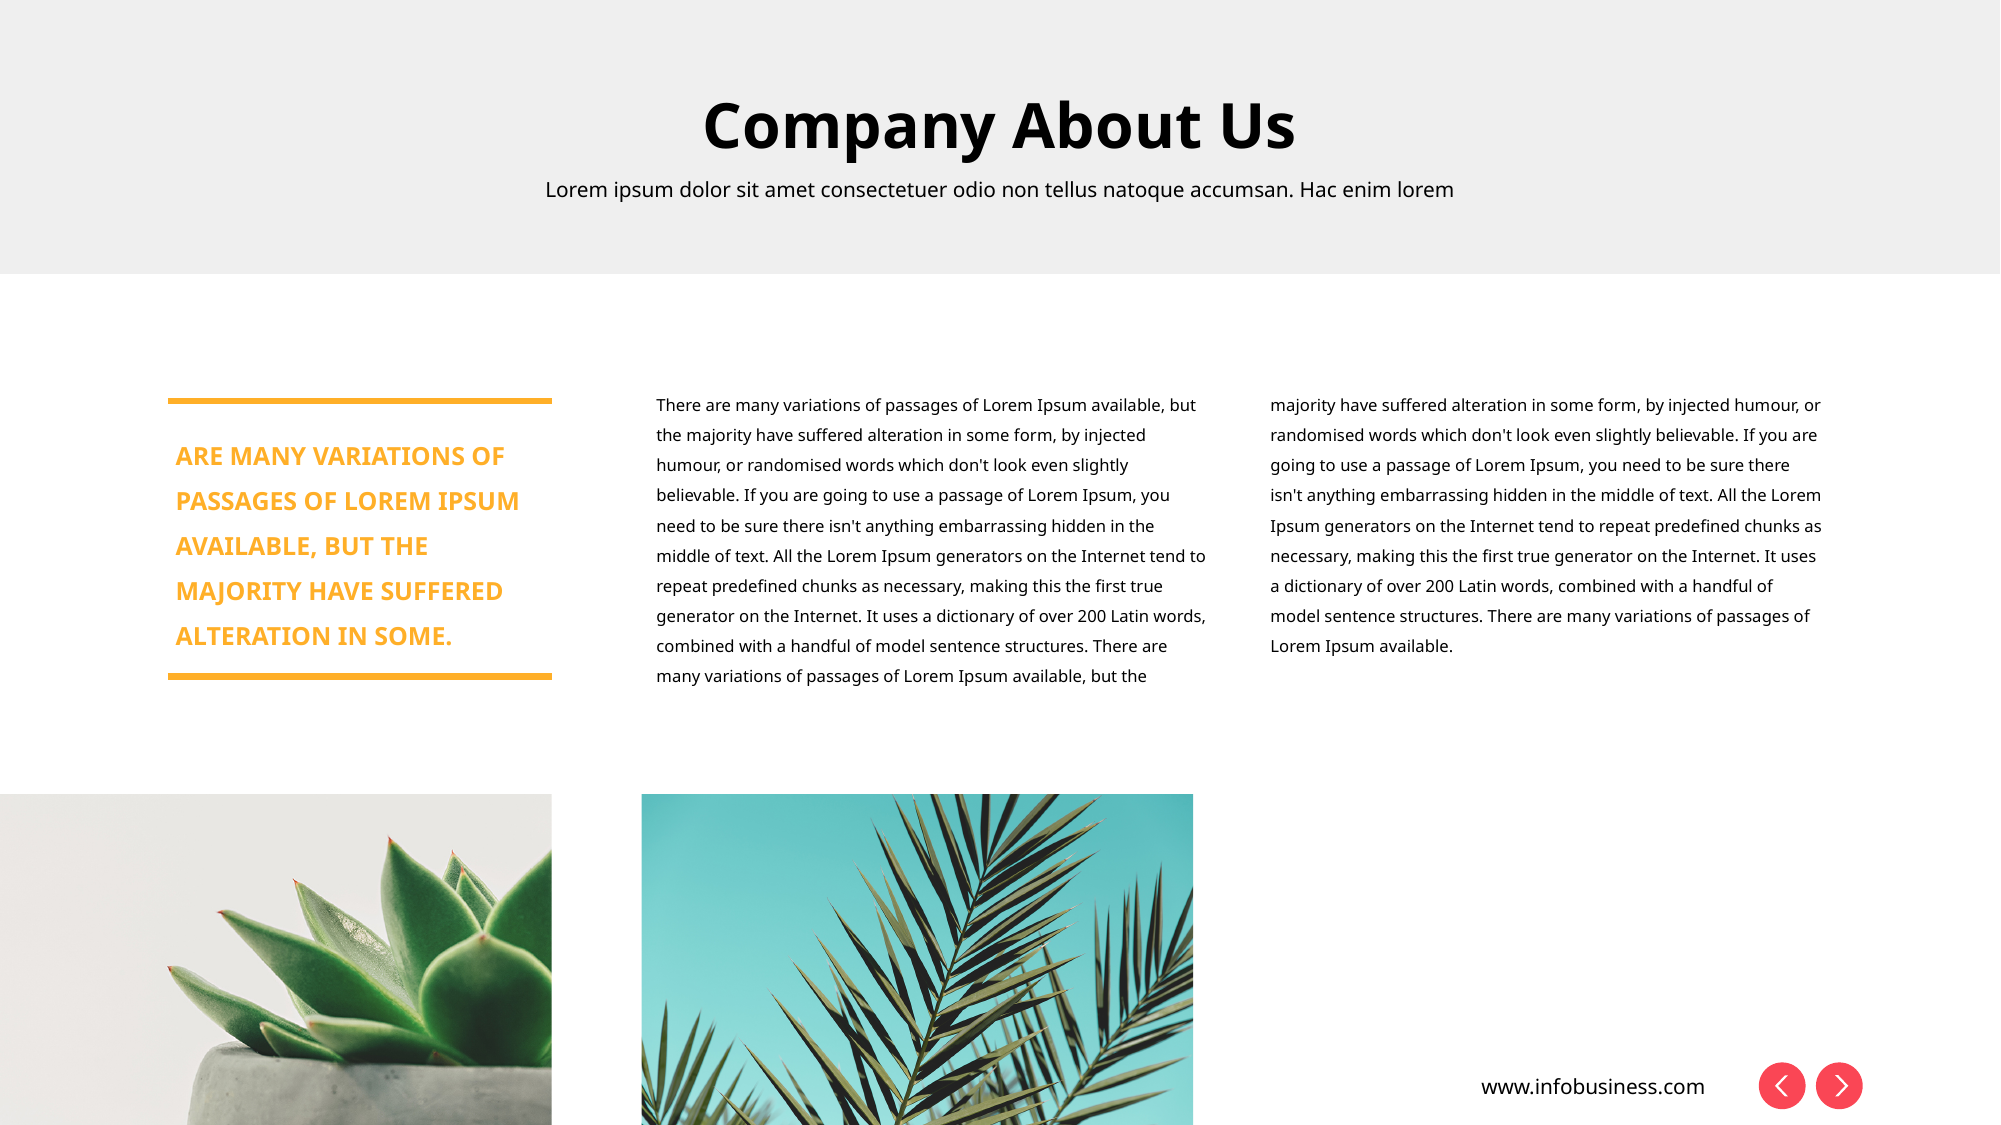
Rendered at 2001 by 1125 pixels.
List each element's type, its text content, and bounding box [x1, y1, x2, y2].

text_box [160, 372, 1840, 699]
footer www.infobusiness.com [1437, 1055, 1721, 1116]
title Company About Us [137, 78, 1863, 179]
picture [641, 794, 1194, 1125]
text_box [0, 0, 2000, 275]
picture [0, 794, 552, 1125]
subtitle Lorem ipsum dolor sit amet consectetuer odio non tellus natoque accumsan. Hac enim lorem [137, 179, 1863, 204]
